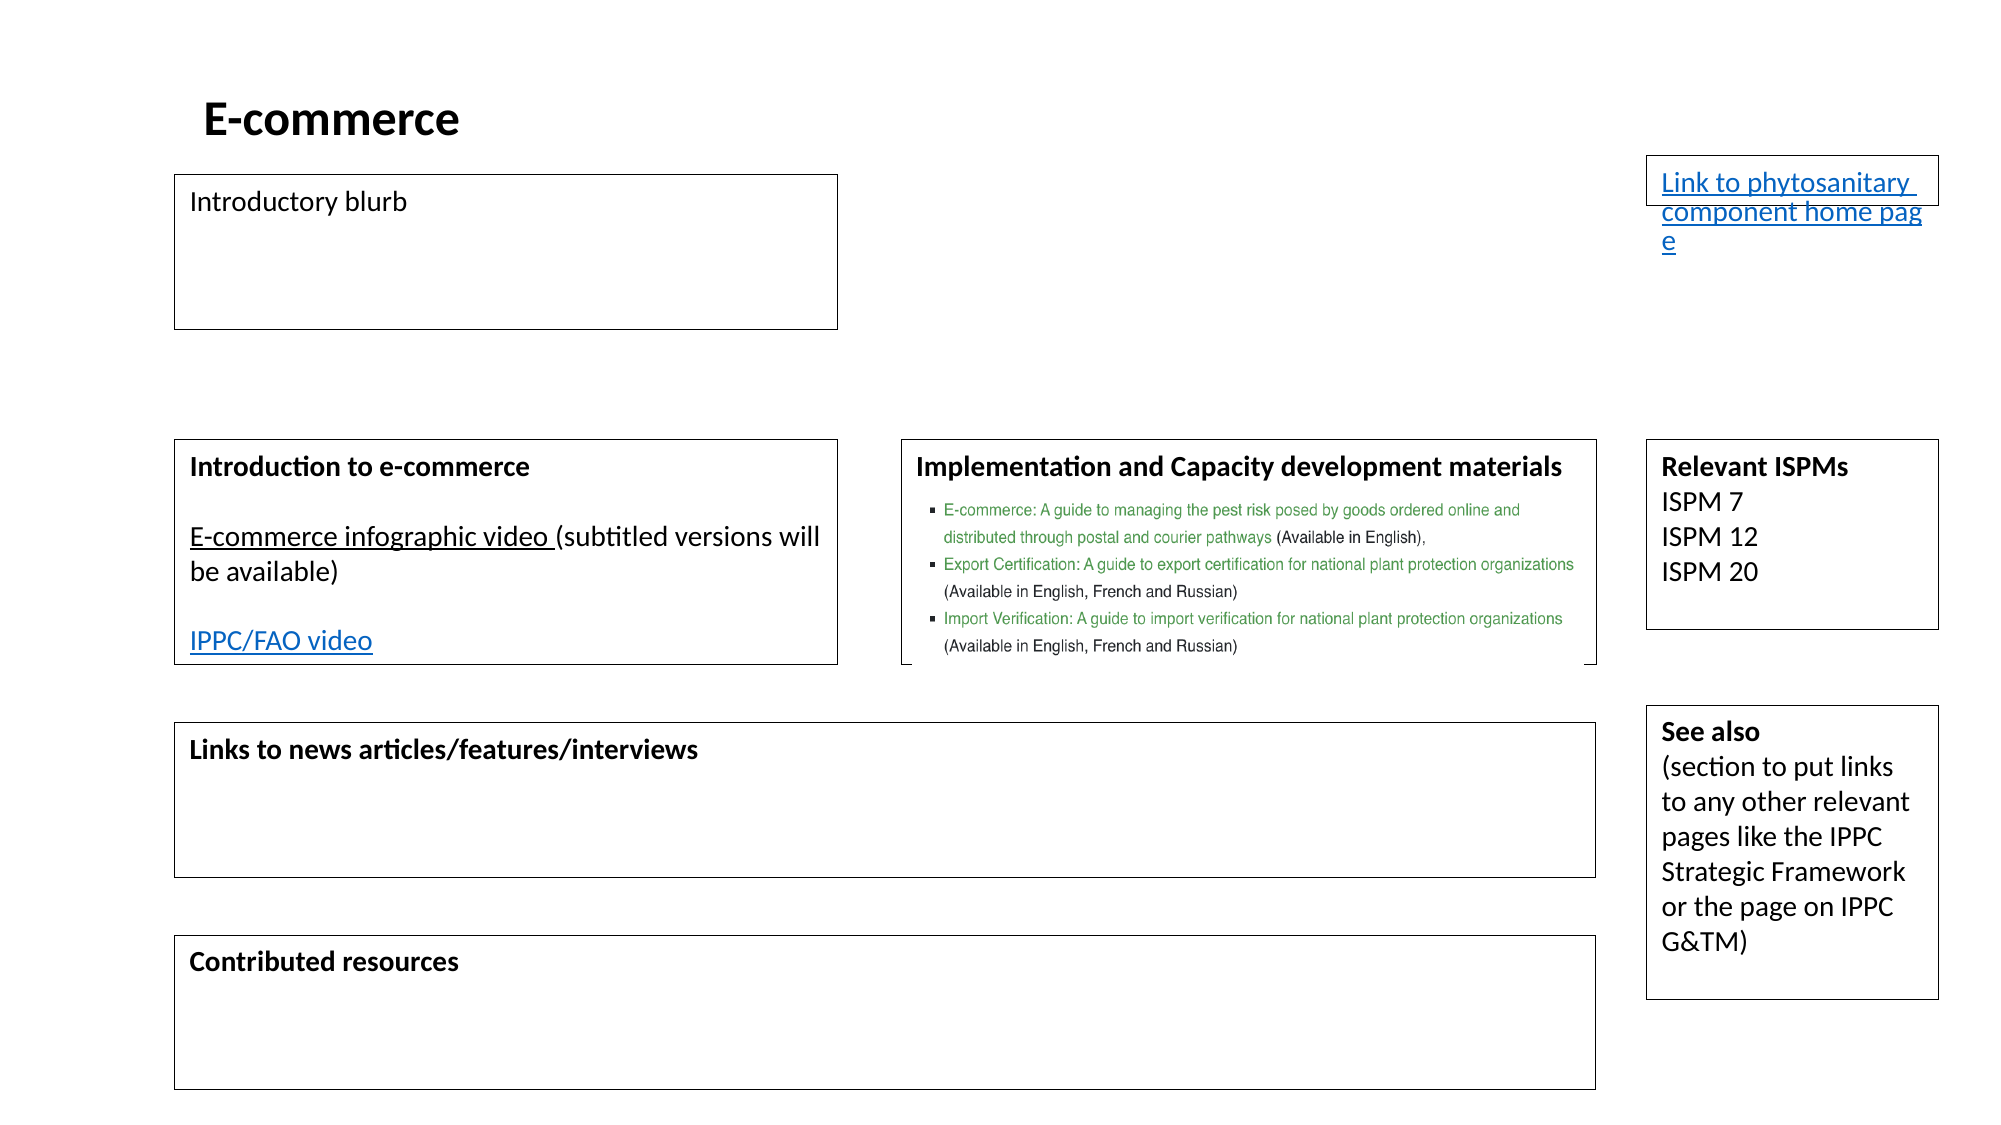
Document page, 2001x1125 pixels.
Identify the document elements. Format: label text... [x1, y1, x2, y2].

text_box Introductory blurb [174, 174, 838, 330]
text_box Contributed resources [174, 935, 1596, 1090]
text_box Introduction to e-commerce E-commerce infographic video (subtitled versions will be available) IPPC/FAO video [174, 439, 838, 665]
text_box E-commerce [188, 77, 667, 153]
text_box Relevant ISPMs ISPM 7 ISPM 12 ISPM 20 [1646, 439, 1939, 630]
picture [912, 492, 1584, 667]
text_box Link to phytosanitary component home page [1646, 155, 1939, 206]
text_box See also (section to put links to any other relevant pages like the IPPC Strategic Framework or the page on IPPC G&TM) [1646, 705, 1939, 1000]
text_box Links to news articles/features/interviews [174, 722, 1596, 878]
text_box Implementation and Capacity development materials IPPC e-commerce guide IPPC/FAO video [901, 439, 1597, 665]
